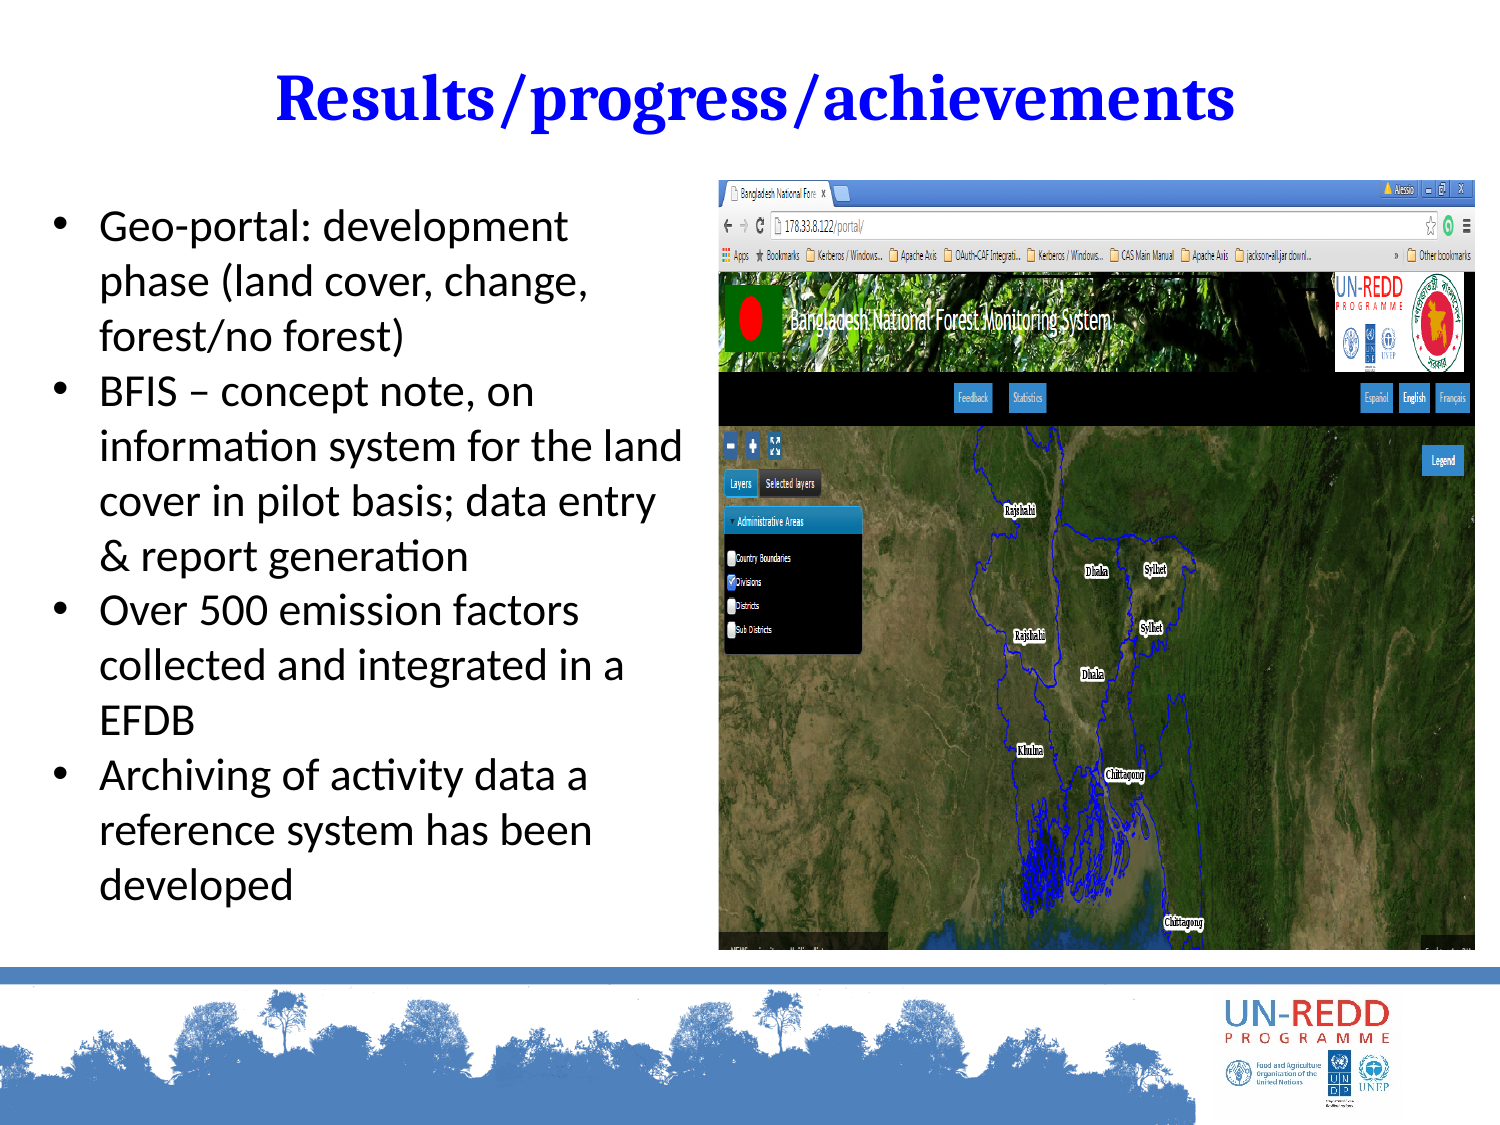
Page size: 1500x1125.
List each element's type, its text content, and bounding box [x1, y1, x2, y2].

picture [0, 975, 1196, 1125]
picture [1212, 986, 1402, 1120]
text_box Geo-portal: development phase (land cover, change, forest/no forest) BFIS – concept note, on information system for the land cover in pilot basis; data entry & report generation Over 500 emission factors collected and integrated in a EFDB Archiving of activity data a reference system has been developed [37, 187, 700, 918]
picture [718, 180, 1476, 951]
text_box Results/progress/achievements [43, 24, 1469, 163]
